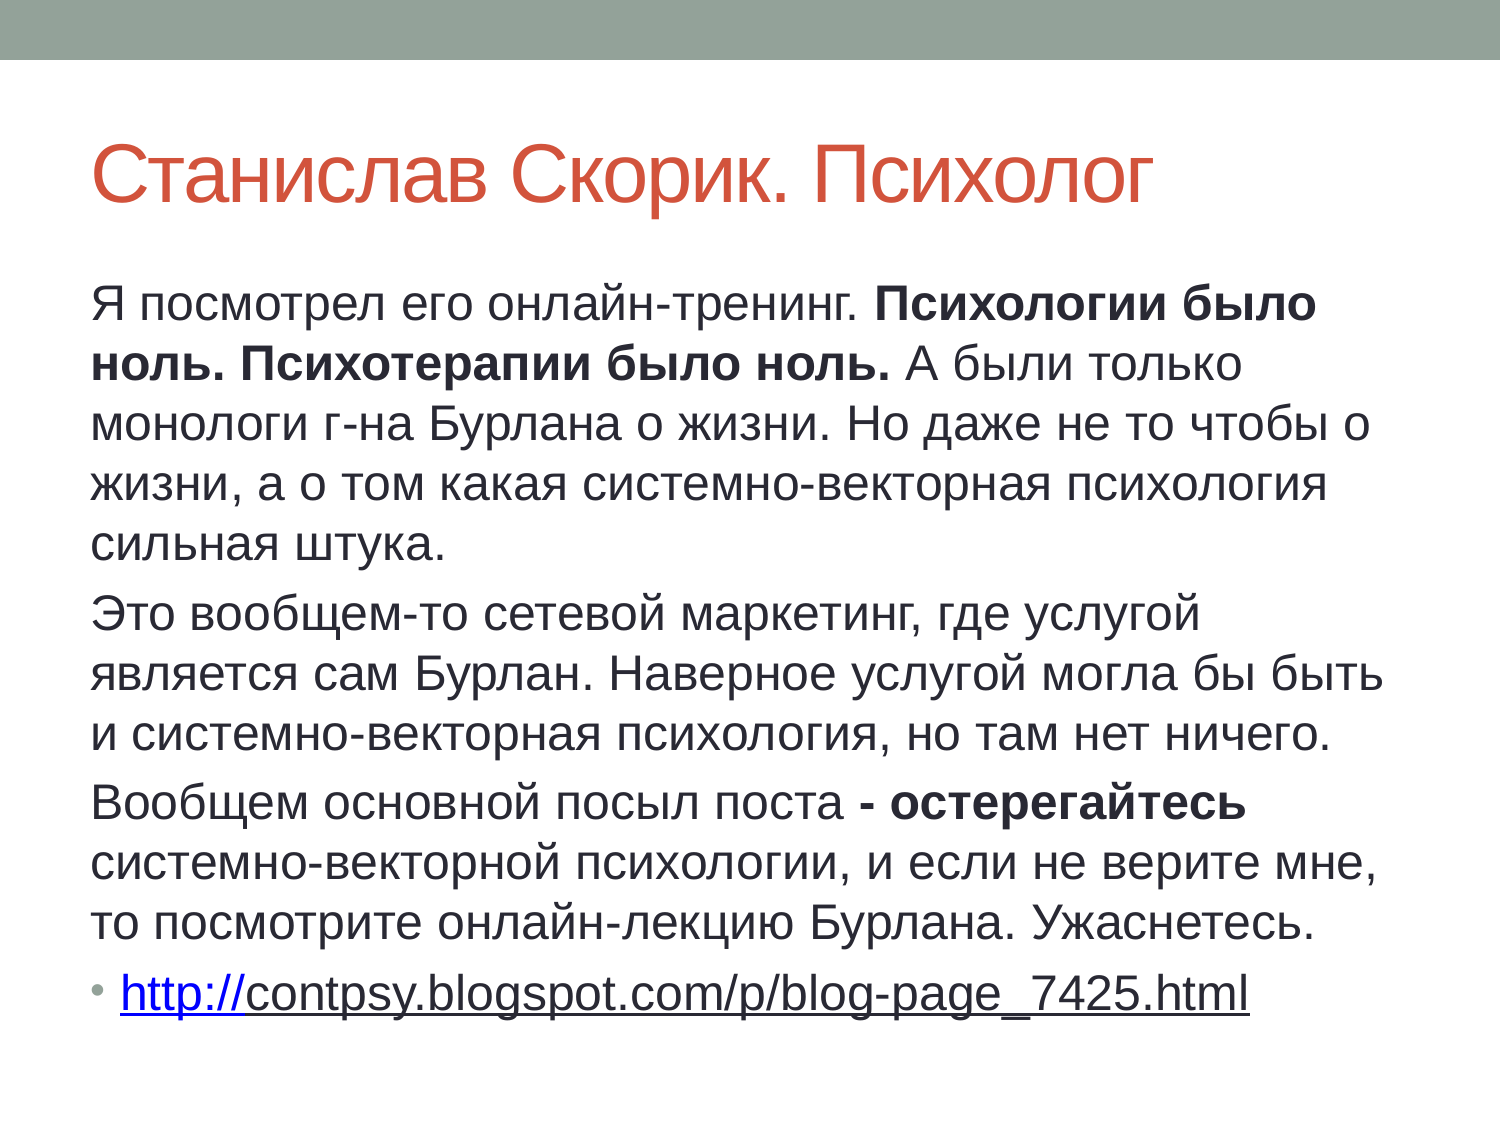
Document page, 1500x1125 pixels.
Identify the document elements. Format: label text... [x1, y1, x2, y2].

list Я посмотрел его онлайн-тренинг. Психологии было ноль. Психотерапии было ноль. А были только монологи г-на Бурлана о жизни. Но даже не то чтобы о жизни, а о том какая системно-векторная психология сильная штука. Это вообщем-то сетевой маркетинг, где услугой является сам Бурлан. Наверное услугой могла бы быть и системно-векторная психология, но там нет ничего. Вообщем основной посыл поста - остерегайтесь системно-векторной психологии, и если не верите мне, то посмотрите онлайн-лекцию Бурлана. Ужаснетесь. http://contpsy.blogspot.com/p/blog-page_7425.html [75, 262, 1425, 1063]
title Станислав Скорик. Психолог [75, 87, 1425, 250]
